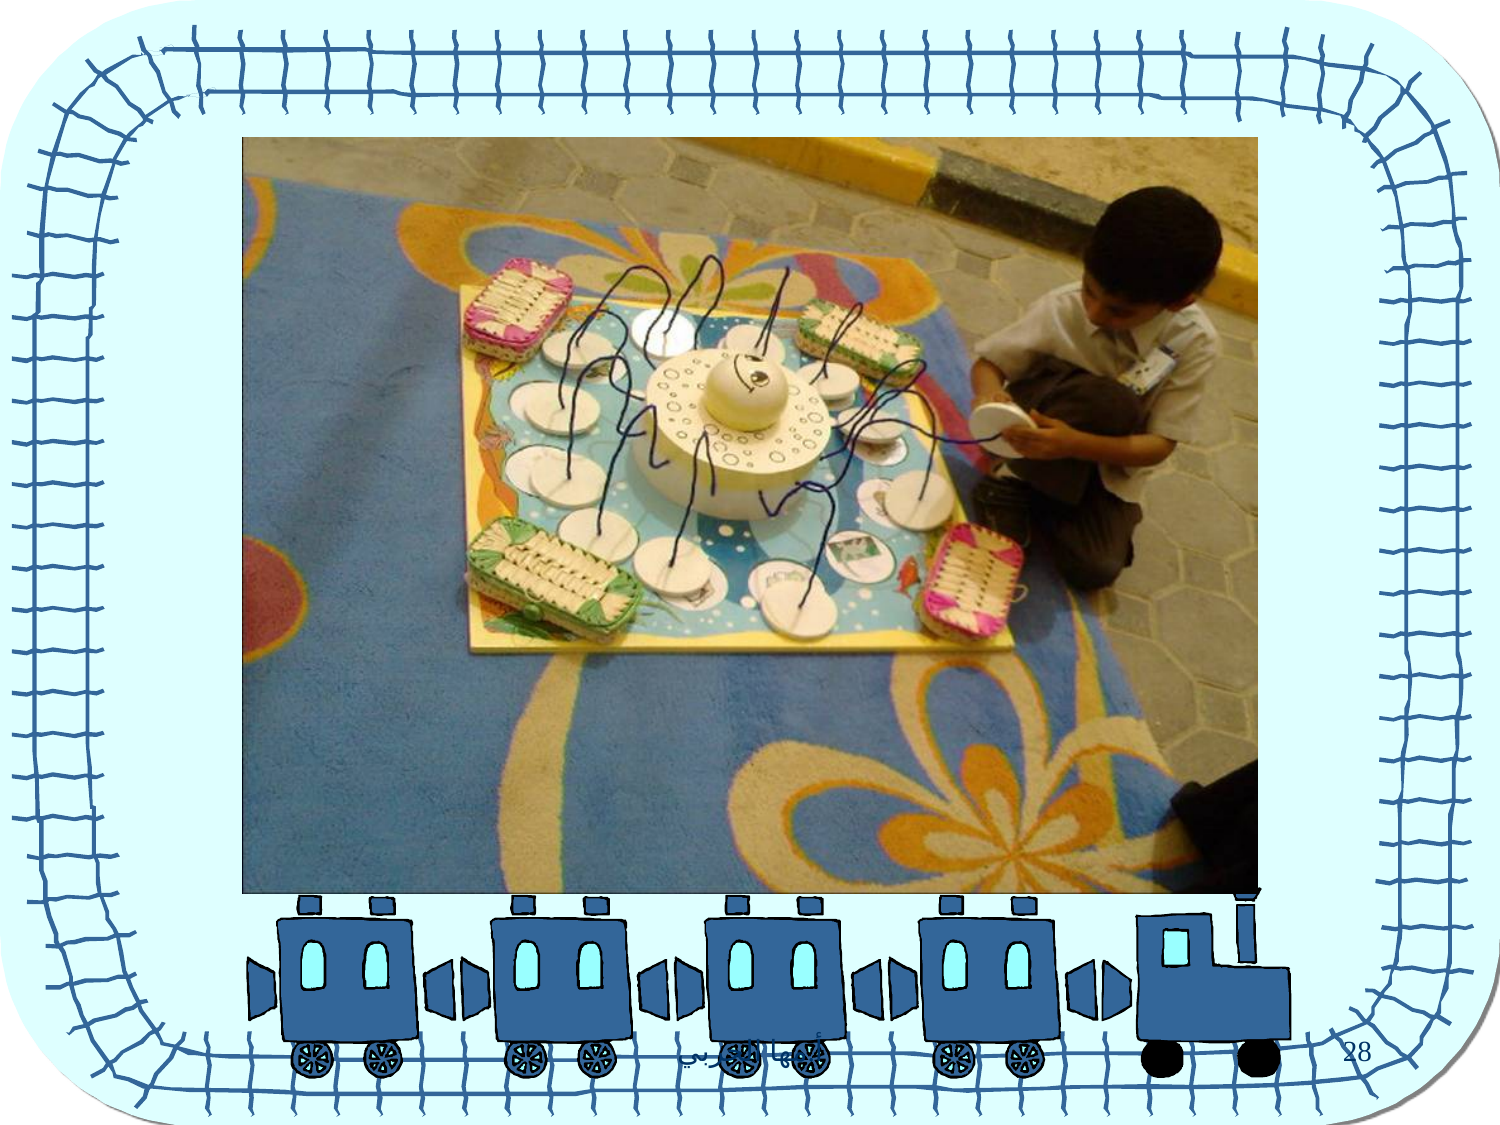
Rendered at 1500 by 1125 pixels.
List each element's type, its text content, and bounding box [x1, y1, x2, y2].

slide_number 28 [1074, 1024, 1388, 1101]
picture [241, 136, 1258, 894]
footer أ.مها الحربي [512, 1024, 988, 1101]
